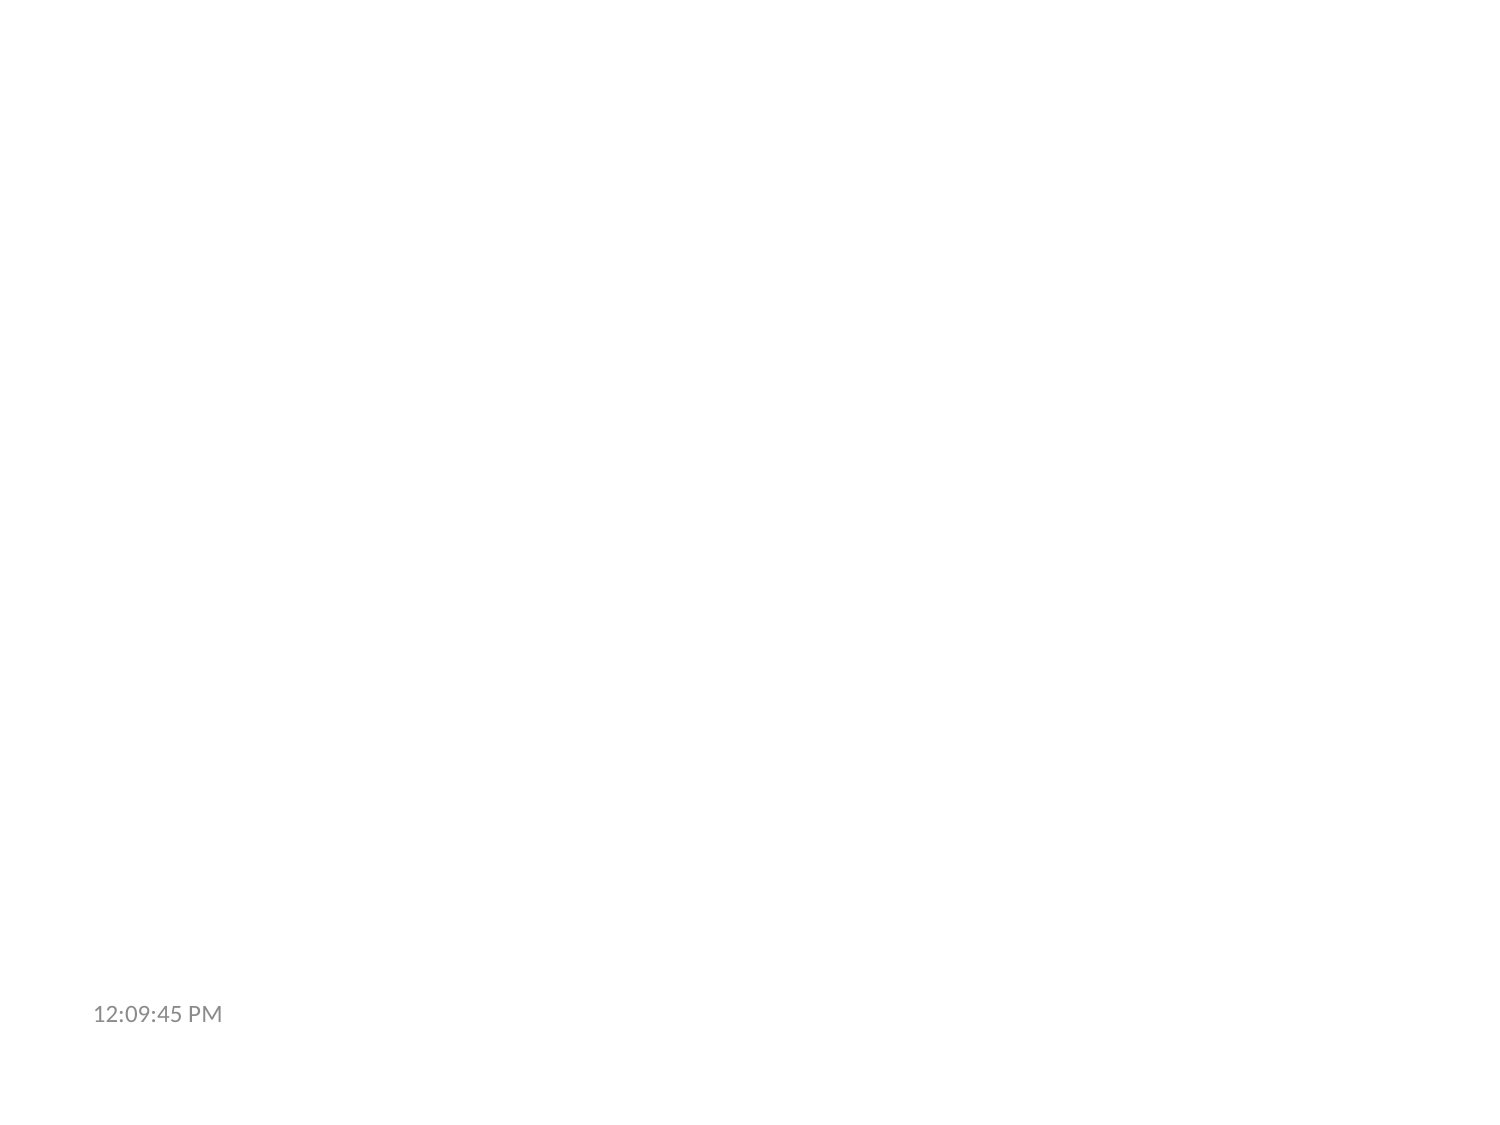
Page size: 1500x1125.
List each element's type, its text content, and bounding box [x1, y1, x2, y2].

text_box 3:35:09 PM [77, 982, 428, 1043]
